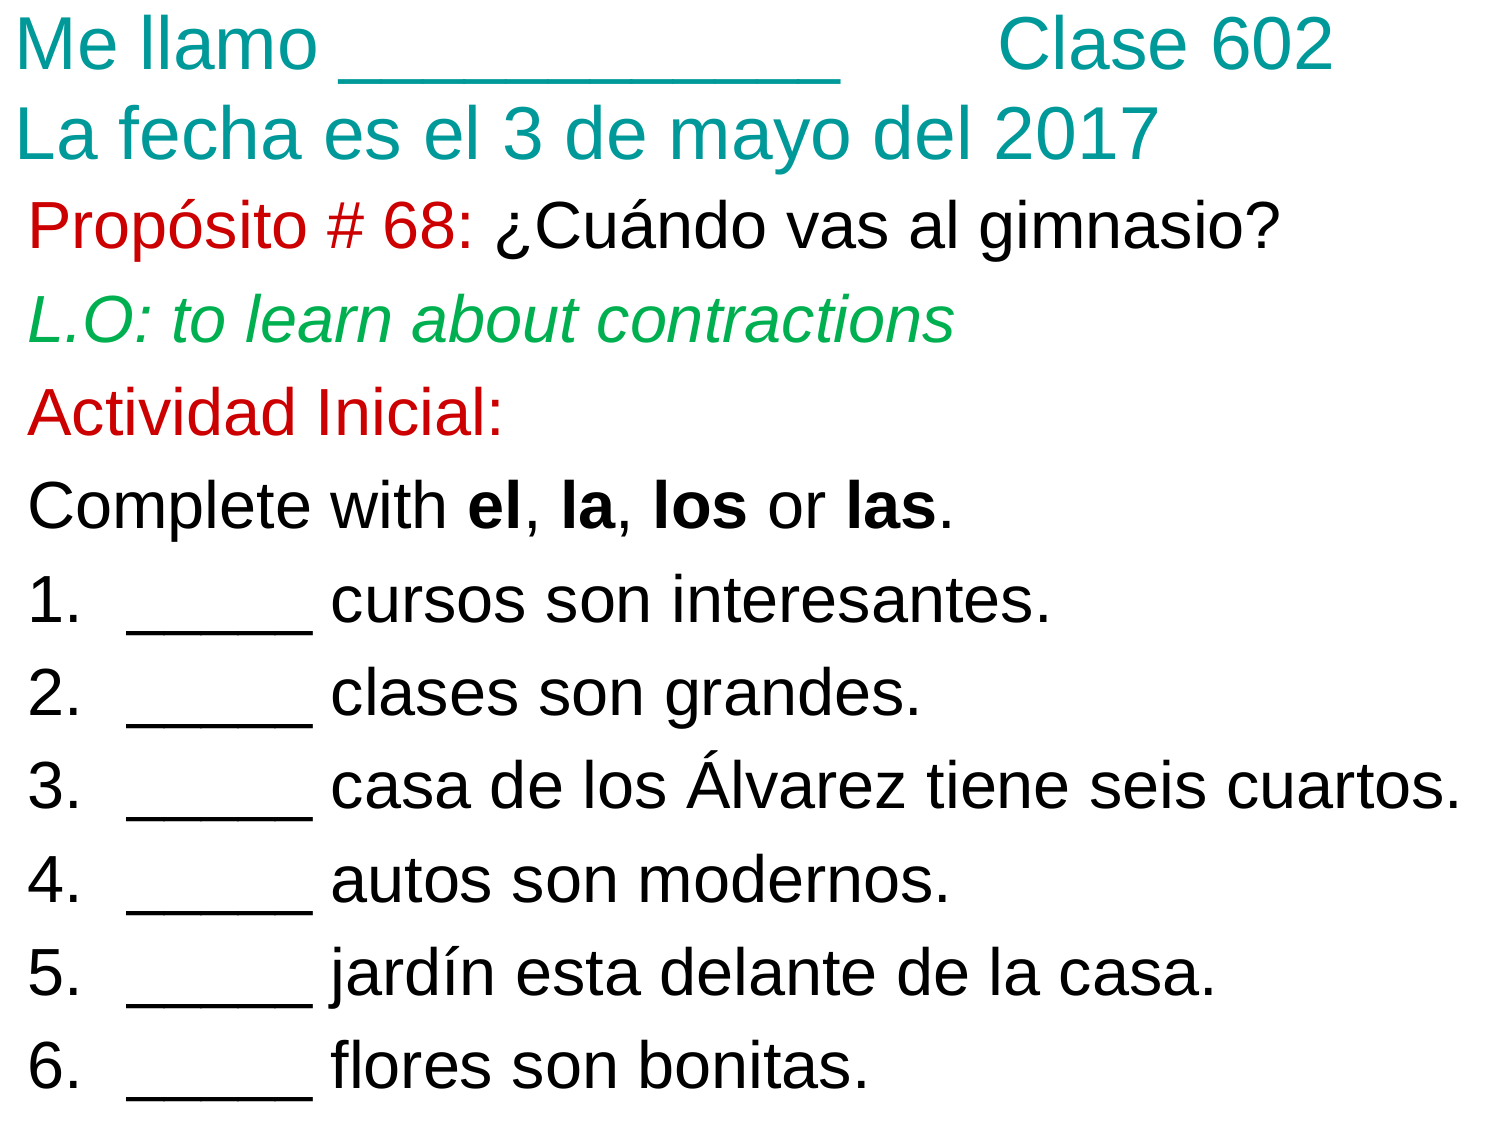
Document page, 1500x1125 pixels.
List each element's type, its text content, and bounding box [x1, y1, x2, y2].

text_box Me llamo ____________ Clase 602 La fecha es el 3 de mayo del 2017 [0, 0, 1500, 175]
text_box Propósito # 68: ¿Cuándo vas al gimnasio? L.O: to learn about contractions Actividad Inicial: Complete with el, la, los or las. _____ cursos son interesantes. _____ clases son grandes. _____ casa de los Álvarez tiene seis cuartos. _____ autos son modernos. _____ jardín esta delante de la casa. _____ flores son bonitas. [12, 174, 1500, 1038]
